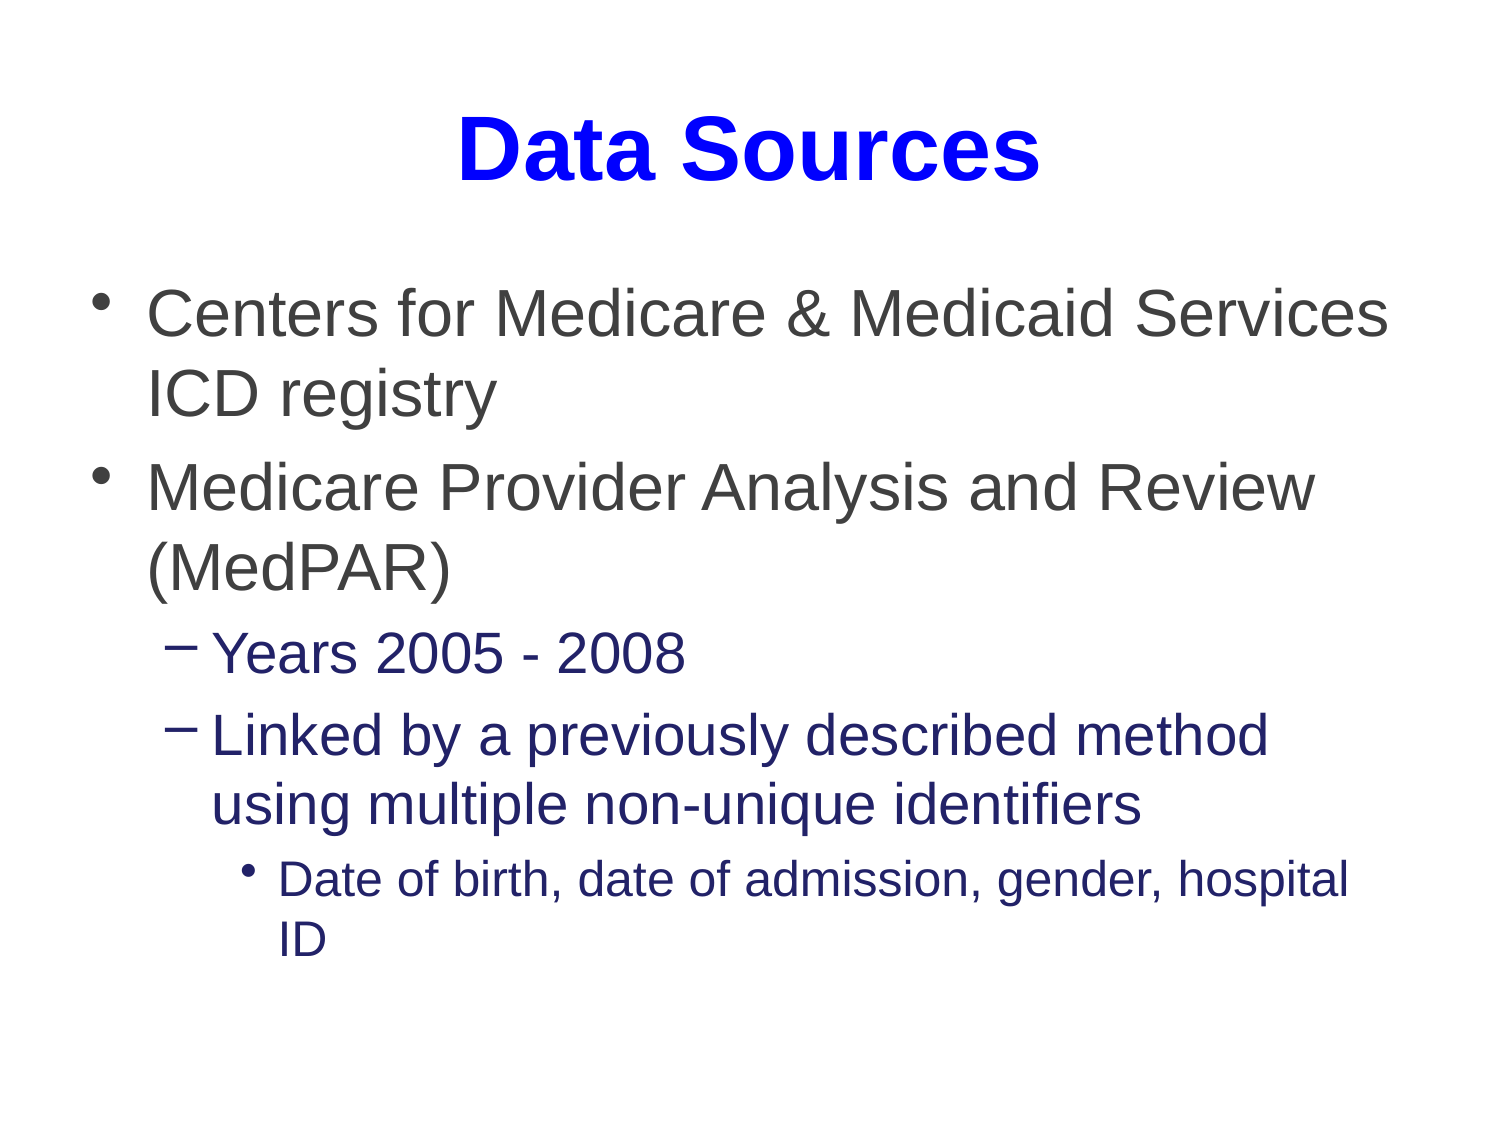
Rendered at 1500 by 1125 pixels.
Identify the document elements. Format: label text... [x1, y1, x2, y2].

title Data Sources [75, 50, 1425, 238]
list Centers for Medicare & Medicaid Services ICD registry Medicare Provider Analysis and Review (MedPAR) Years 2005 - 2008 Linked by a previously described method using multiple non-unique identifiers Date of birth, date of admission, gender, hospital ID [75, 262, 1425, 1005]
